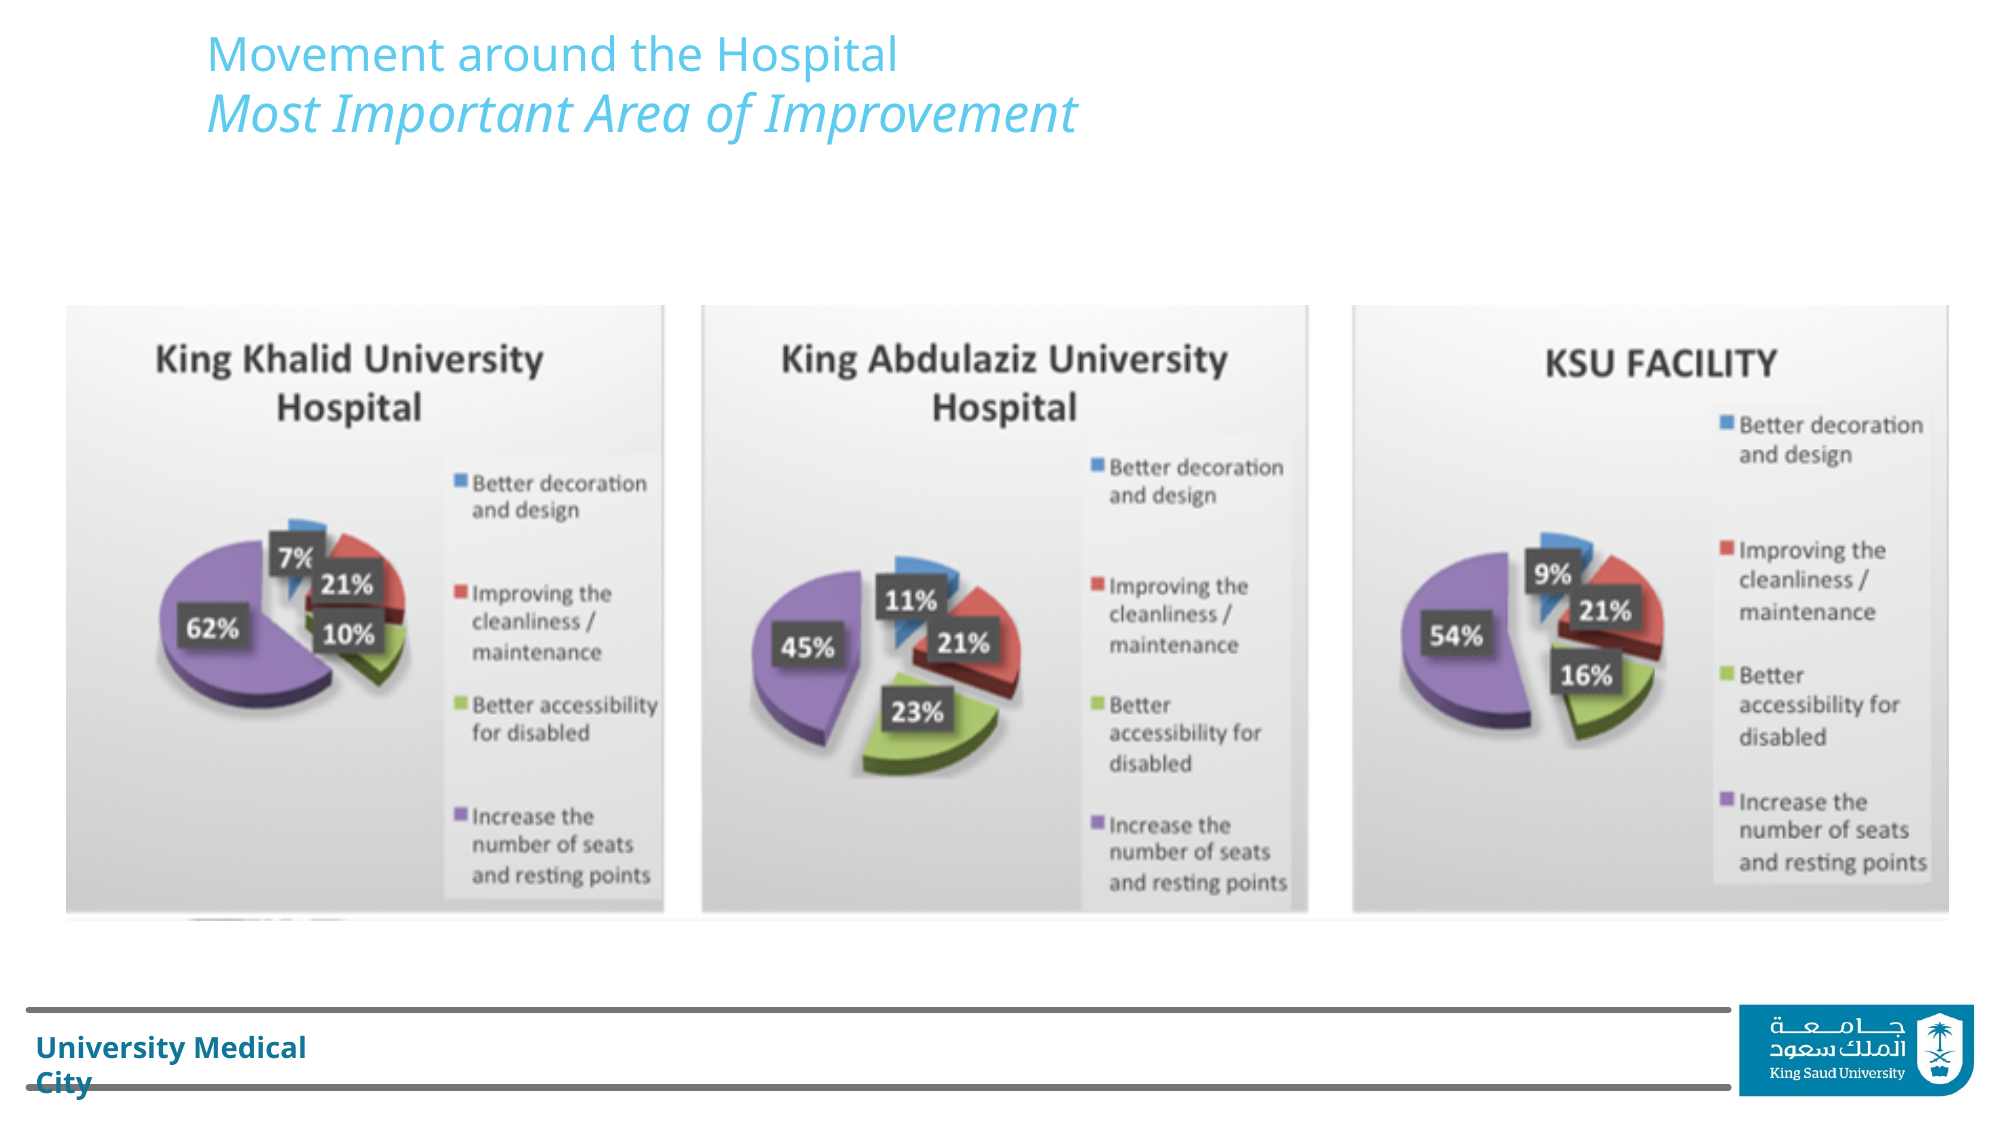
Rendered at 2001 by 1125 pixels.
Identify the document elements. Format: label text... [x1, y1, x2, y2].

picture [65, 304, 1950, 921]
title Movement around the Hospital Most Important Area of Improvement [191, 16, 1631, 210]
picture [1737, 1002, 1976, 1099]
